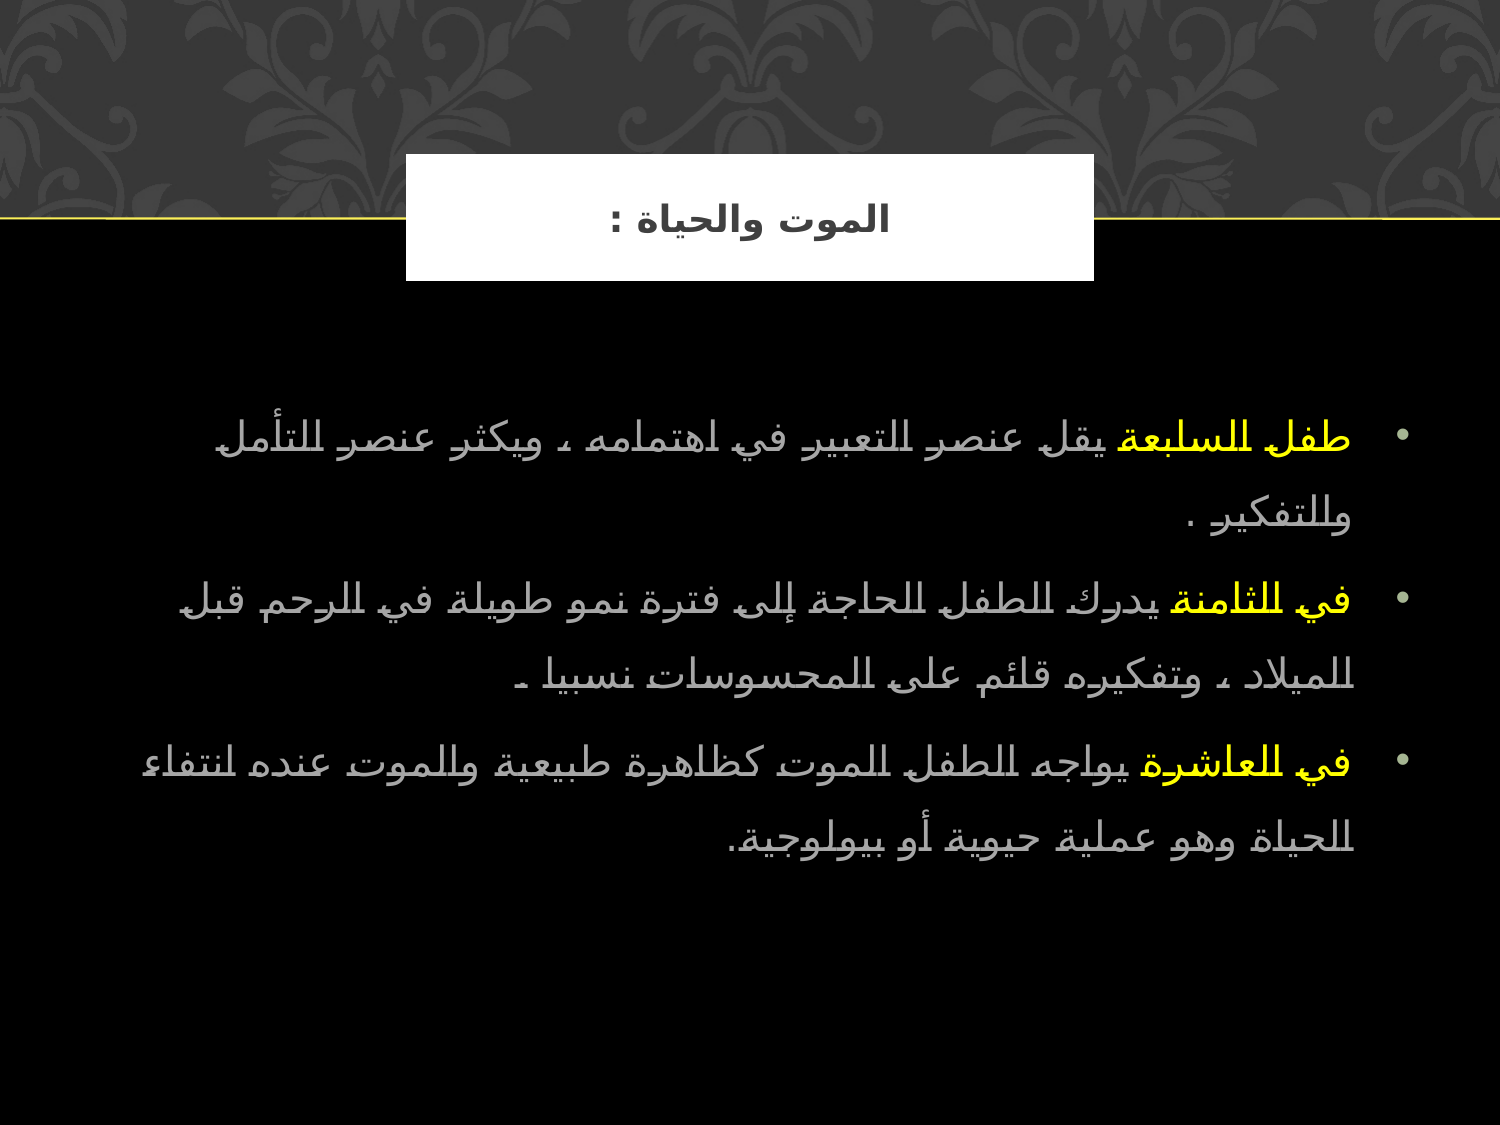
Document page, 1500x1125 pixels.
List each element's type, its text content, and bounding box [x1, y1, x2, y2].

title الموت والحياة : [406, 154, 1094, 281]
list طفل السابعة يقل عنصر التعبير في اهتمامه ، ويكثر عنصر التأمل والتفكير . في الثامنة يدرك الطفل الحاجة إلى فترة نمو طويلة في الرحم قبل الميلاد ، وتفكيره قائم على المحسوسات نسبيا . في العاشرة يواجه الطفل الموت كظاهرة طبيعية والموت عنده انتفاء الحياة وهو عملية حيوية أو بيولوجية. [75, 331, 1425, 1000]
